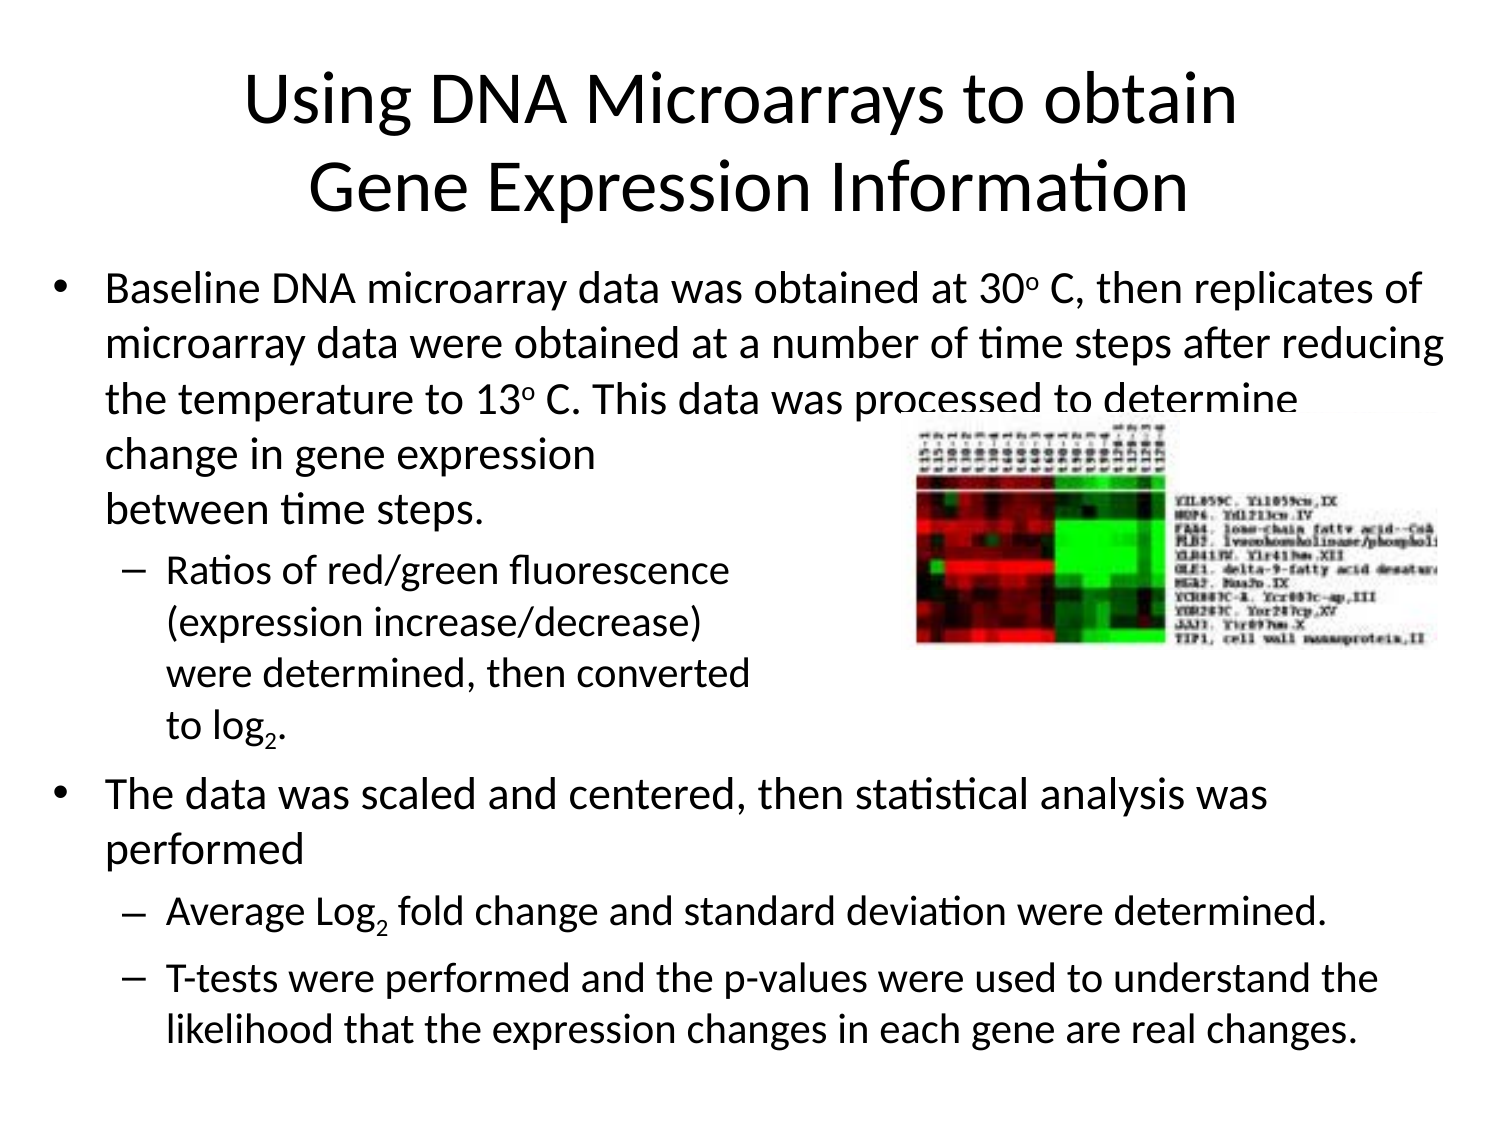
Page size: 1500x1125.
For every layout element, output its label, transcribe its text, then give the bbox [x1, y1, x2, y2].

list Baseline DNA microarray data was obtained at 30o C, then replicates of microarray data were obtained at a number of time steps after reducing the temperature to 13o C. This data was processed to determine change in gene expression between time steps. Ratios of red/green fluorescence (expression increase/decrease) were determined, then converted to log2. The data was scaled and centered, then statistical analysis was performed Average Log2 fold change and standard deviation were determined. T-tests were performed and the p-values were used to understand the likelihood that the expression changes in each gene are real changes. [37, 250, 1475, 1075]
title Using DNA Microarrays to obtain Gene Expression Information [75, 45, 1425, 233]
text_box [900, 412, 1449, 650]
